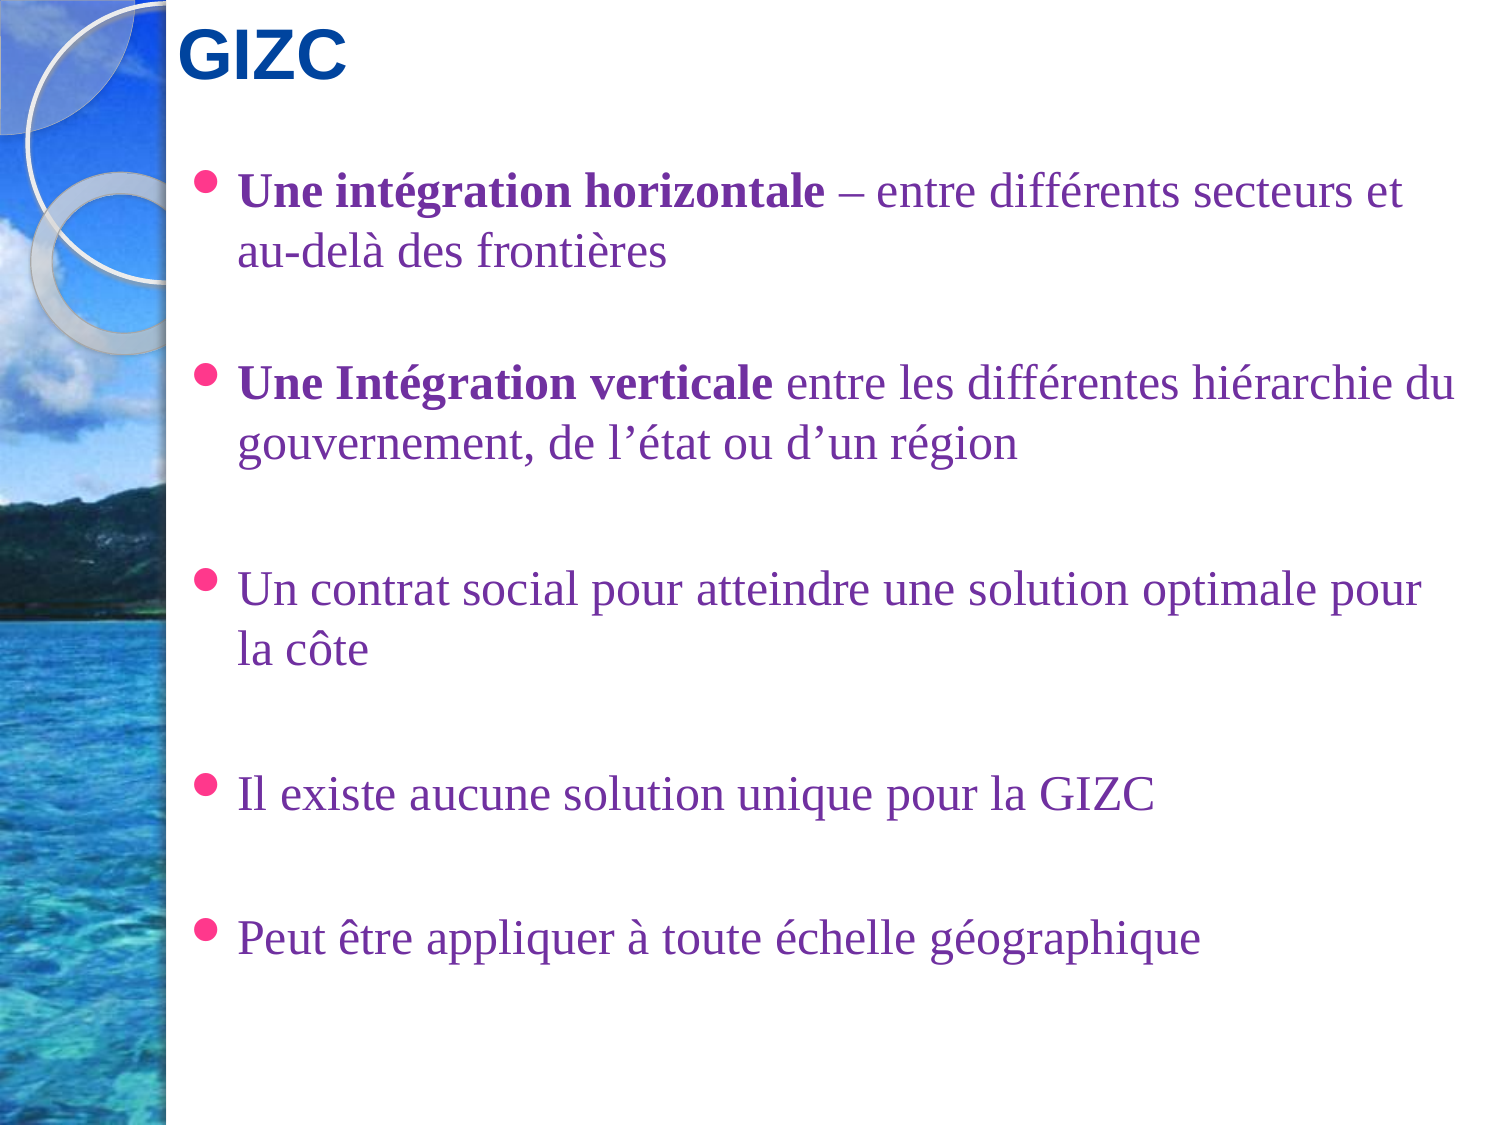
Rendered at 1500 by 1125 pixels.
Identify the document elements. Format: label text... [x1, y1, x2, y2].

picture [0, 134, 166, 1125]
picture [62, 195, 160, 280]
picture [53, 240, 160, 332]
picture [32, 13, 160, 207]
picture [136, 0, 162, 4]
title GIZC [162, 0, 1500, 188]
text_box Une intégration horizontale – entre différents secteurs et au-delà des frontières Une Intégration verticale entre les différentes hiérarchie du gouvernement, de l’état ou d’un région Un contrat social pour atteindre une solution optimale pour la côte Il existe aucune solution unique pour la GIZC Peut être appliquer à toute échelle géographique [162, 149, 1475, 670]
